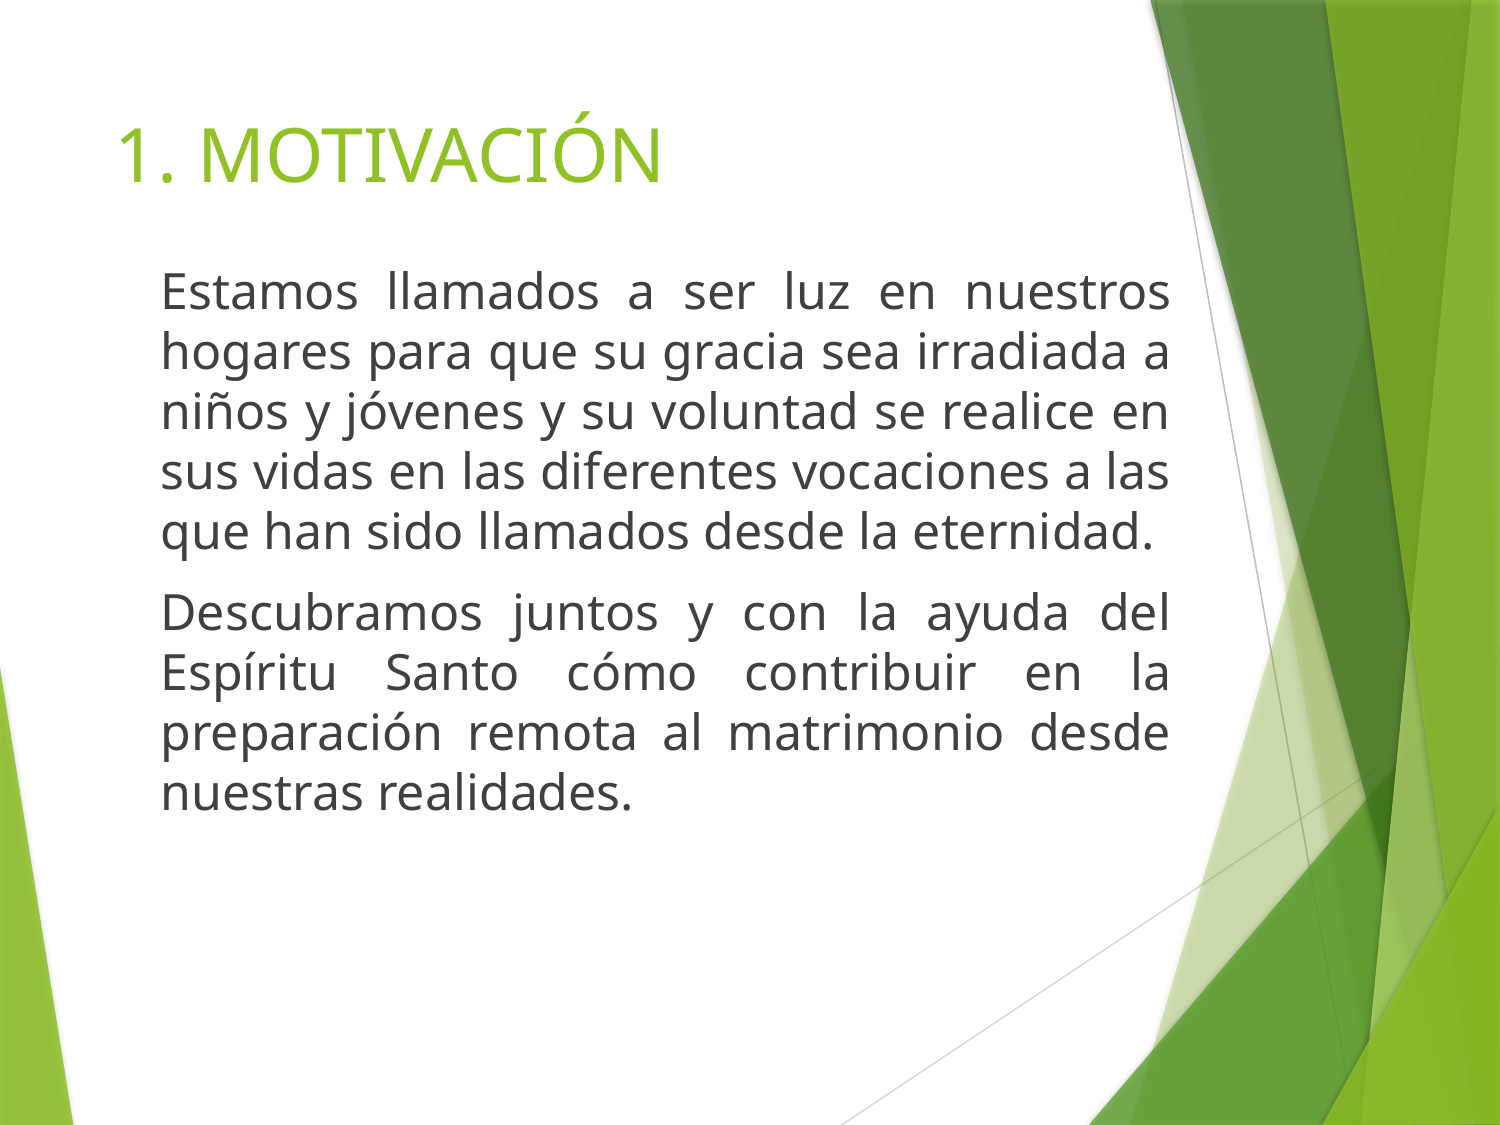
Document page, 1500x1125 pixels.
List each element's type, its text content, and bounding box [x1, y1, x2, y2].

list Estamos llamados a ser luz en nuestros hogares para que su gracia sea irradiada a niños y jóvenes y su voluntad se realice en sus vidas en las diferentes vocaciones a las que han sido llamados desde la eternidad. Descubramos juntos y con la ayuda del Espíritu Santo cómo contribuir en la preparación remota al matrimonio desde nuestras realidades. [145, 252, 1187, 889]
title 1. MOTIVACIÓN [99, 99, 1142, 317]
